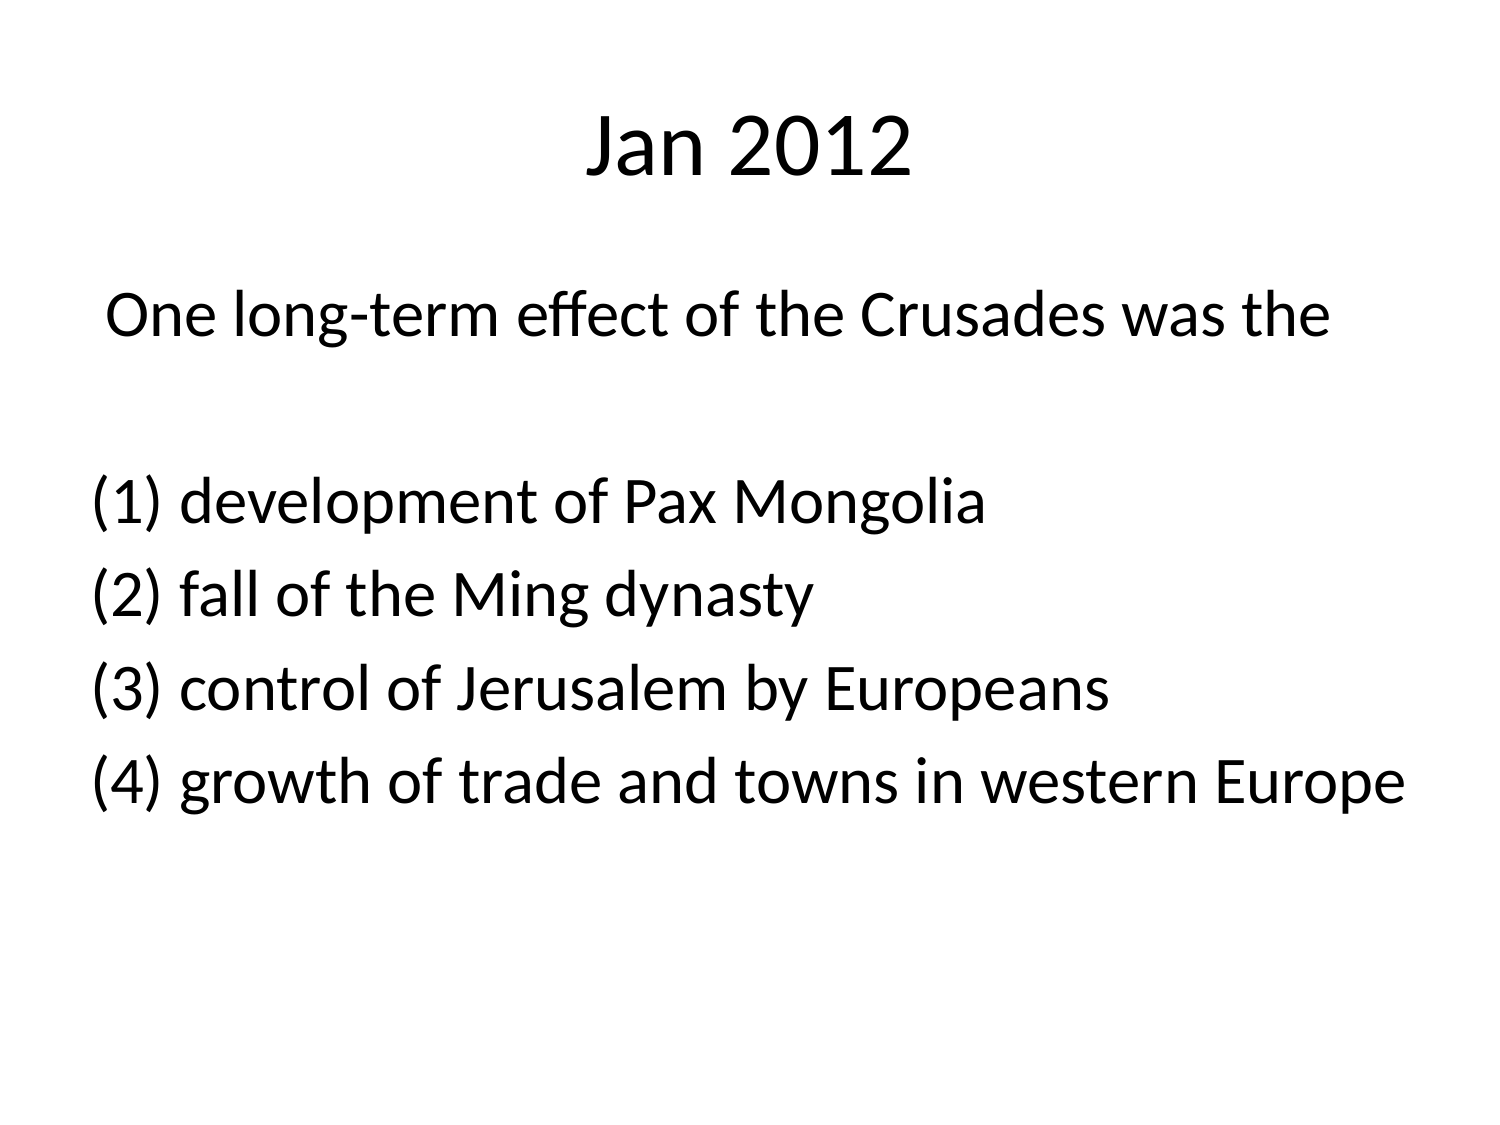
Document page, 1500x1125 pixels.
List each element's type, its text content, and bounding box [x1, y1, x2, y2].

title Jan 2012 [75, 45, 1425, 233]
list One long-term effect of the Crusades was the (1) development of Pax Mongolia (2) fall of the Ming dynasty (3) control of Jerusalem by Europeans (4) growth of trade and towns in western Europe [75, 262, 1425, 1005]
